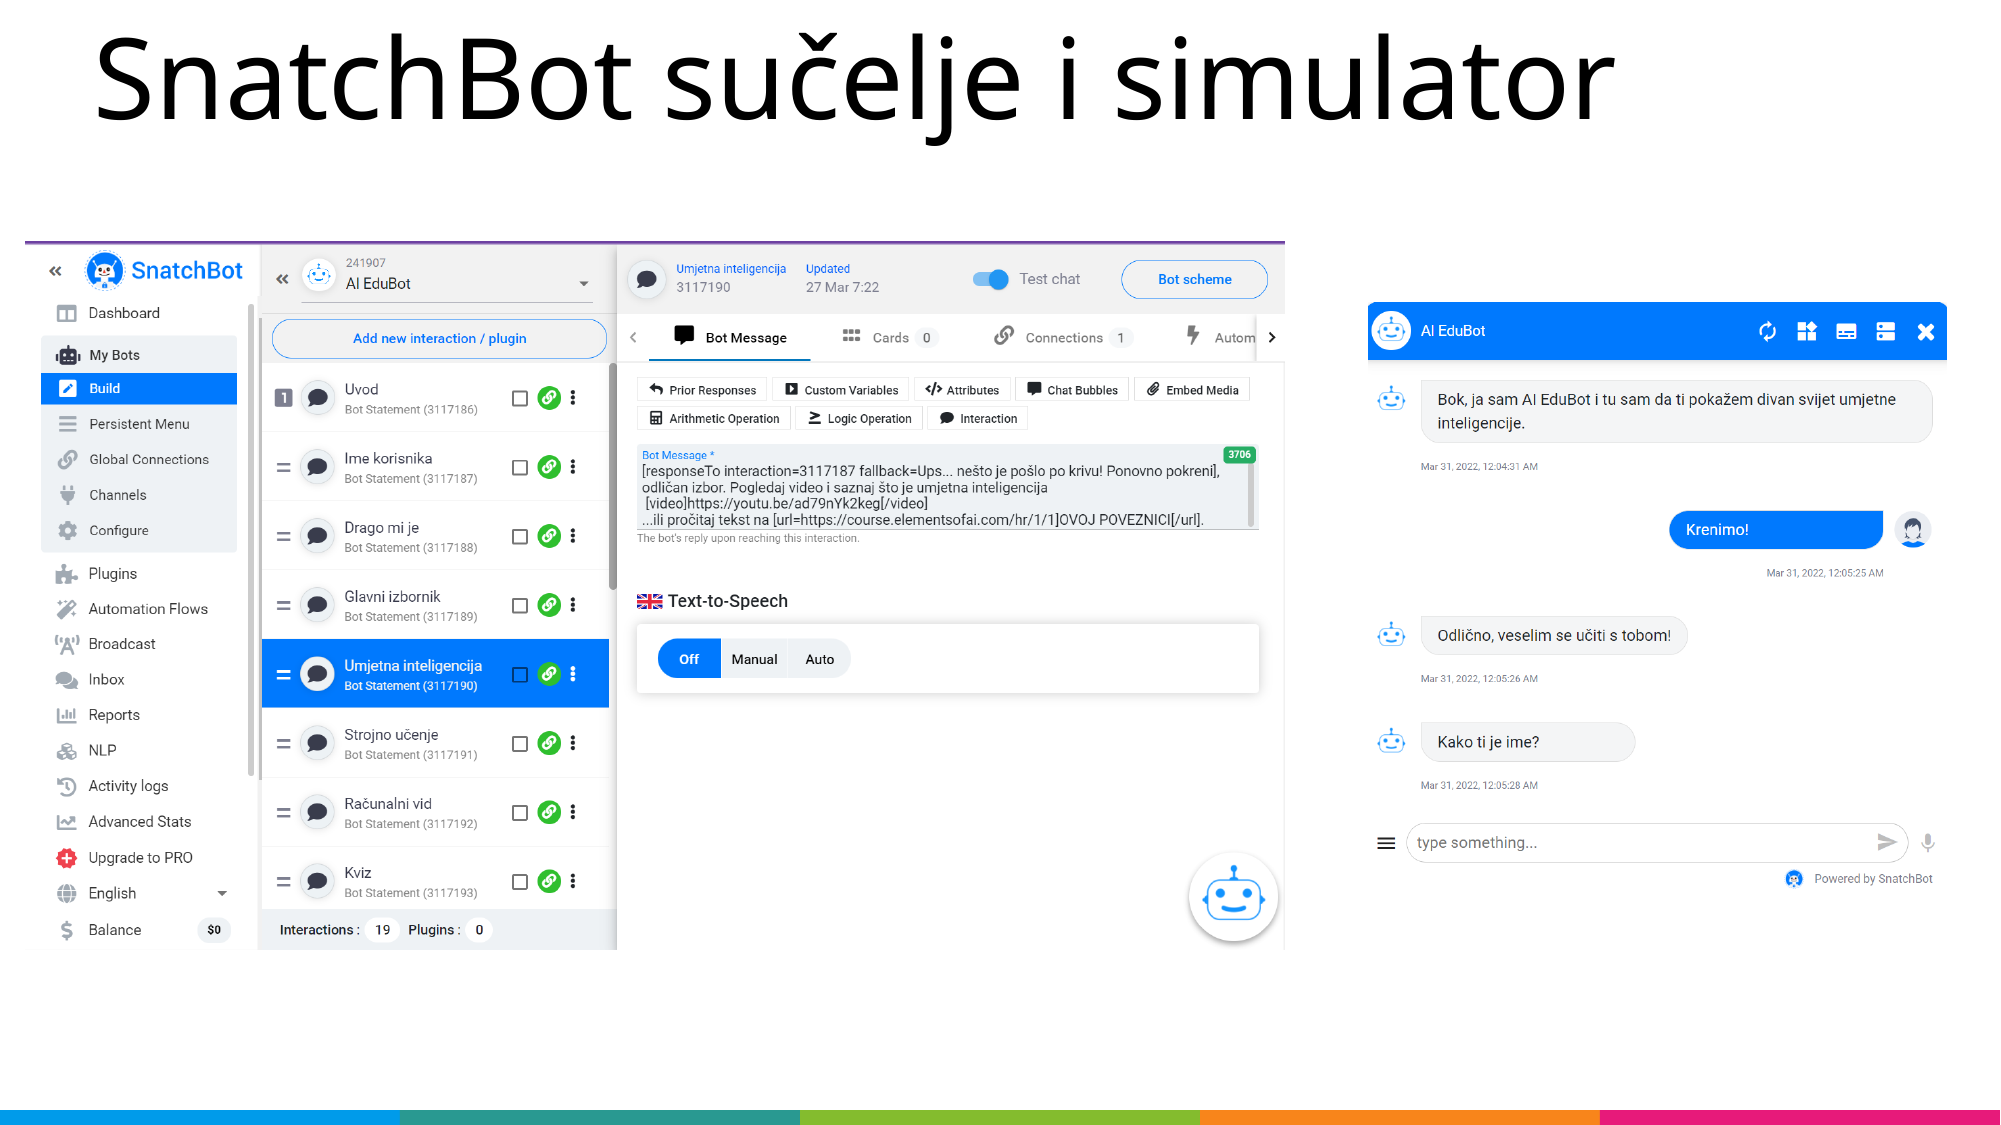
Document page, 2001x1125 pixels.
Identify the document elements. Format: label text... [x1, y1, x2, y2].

text_box SnatchBot sučelje i simulator [79, 0, 2000, 150]
picture [25, 240, 1286, 951]
picture [1367, 302, 1947, 889]
